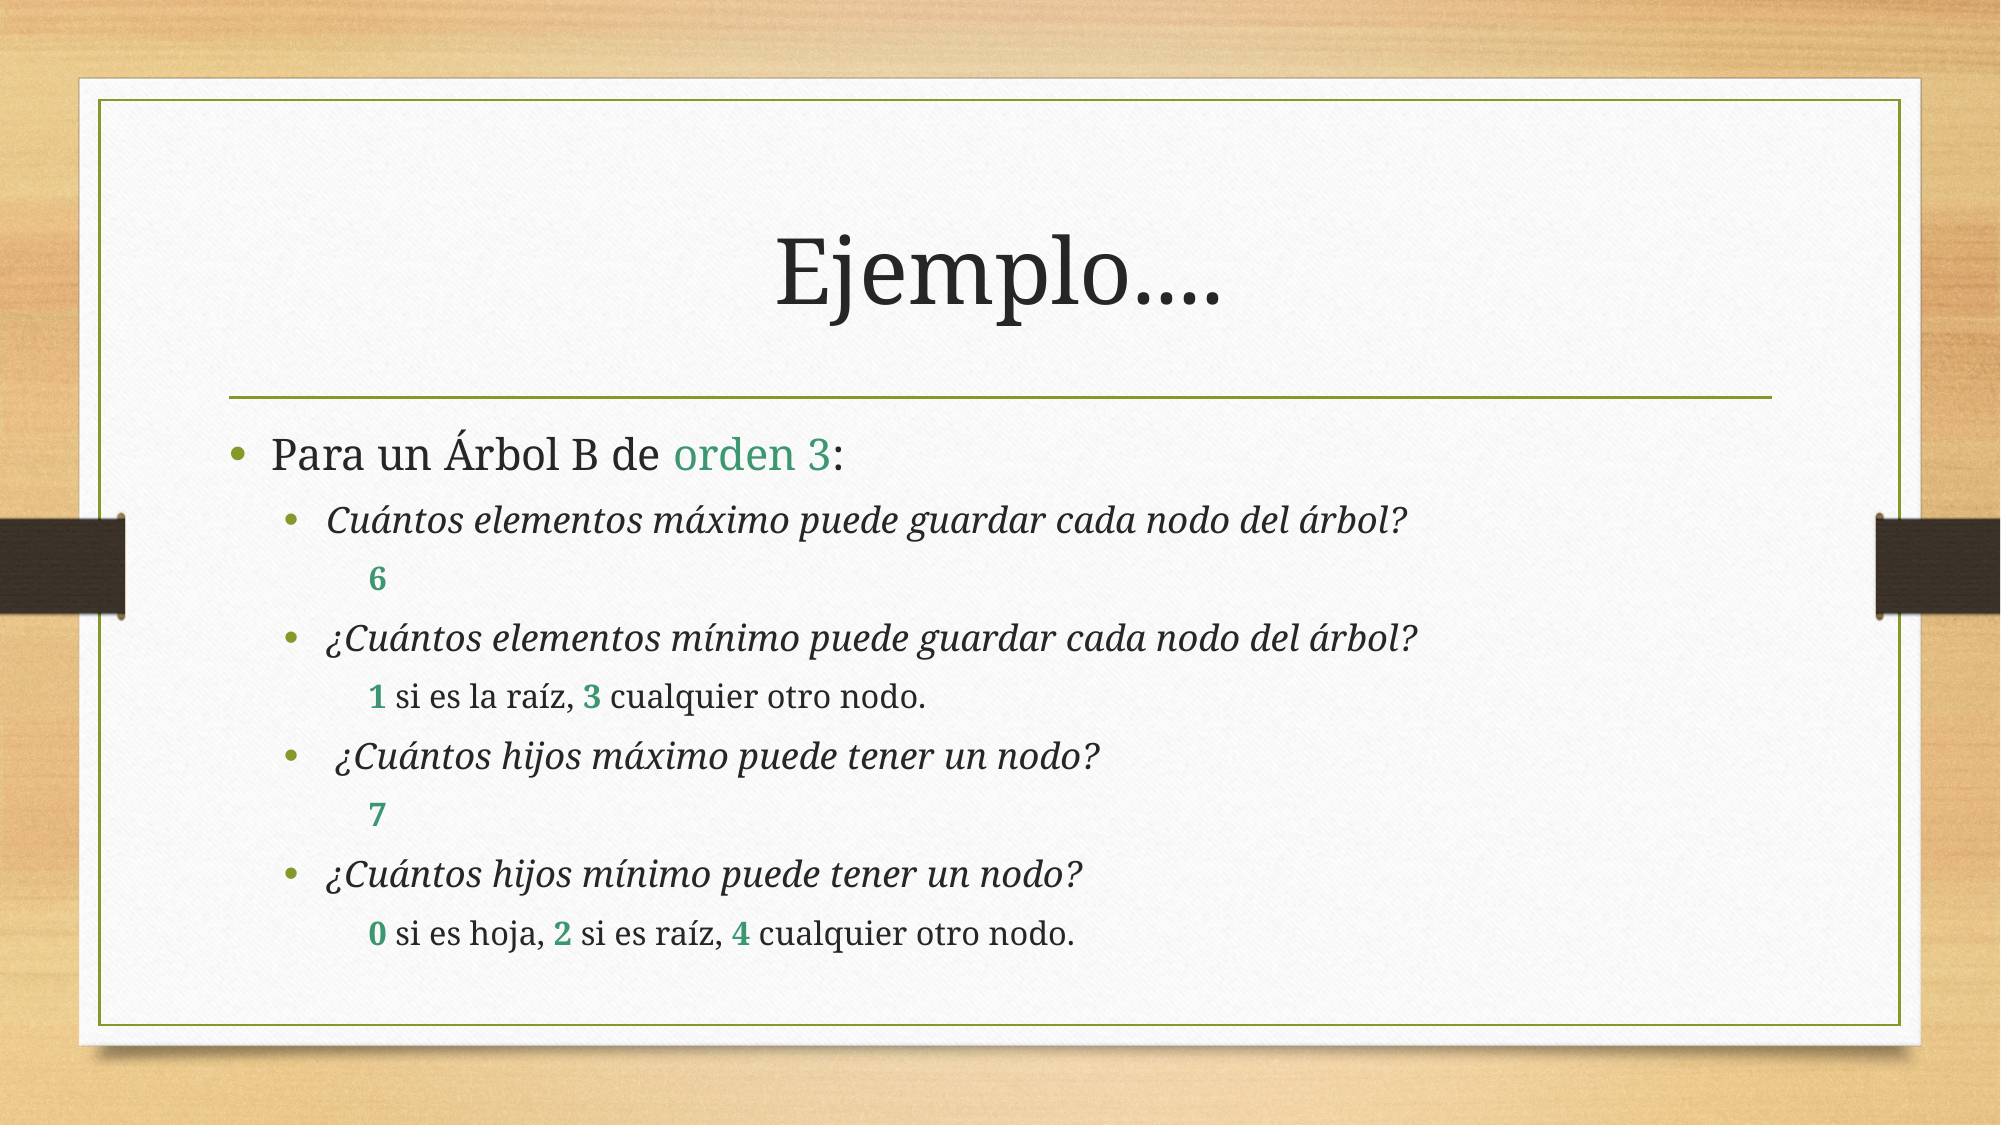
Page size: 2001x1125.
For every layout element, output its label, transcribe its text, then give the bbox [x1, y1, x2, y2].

picture [0, 0, 2001, 1125]
list Para un Árbol B de orden 3: Cuántos elementos máximo puede guardar cada nodo del árbol? 6 ¿Cuántos elementos mínimo puede guardar cada nodo del árbol? 1 si es la raíz, 3 cualquier otro nodo. ¿Cuántos hijos máximo puede tener un nodo? 7 ¿Cuántos hijos mínimo puede tener un nodo? 0 si es hoja, 2 si es raíz, 4 cualquier otro nodo. [212, 419, 1788, 964]
title Ejemplo.... [212, 161, 1788, 375]
